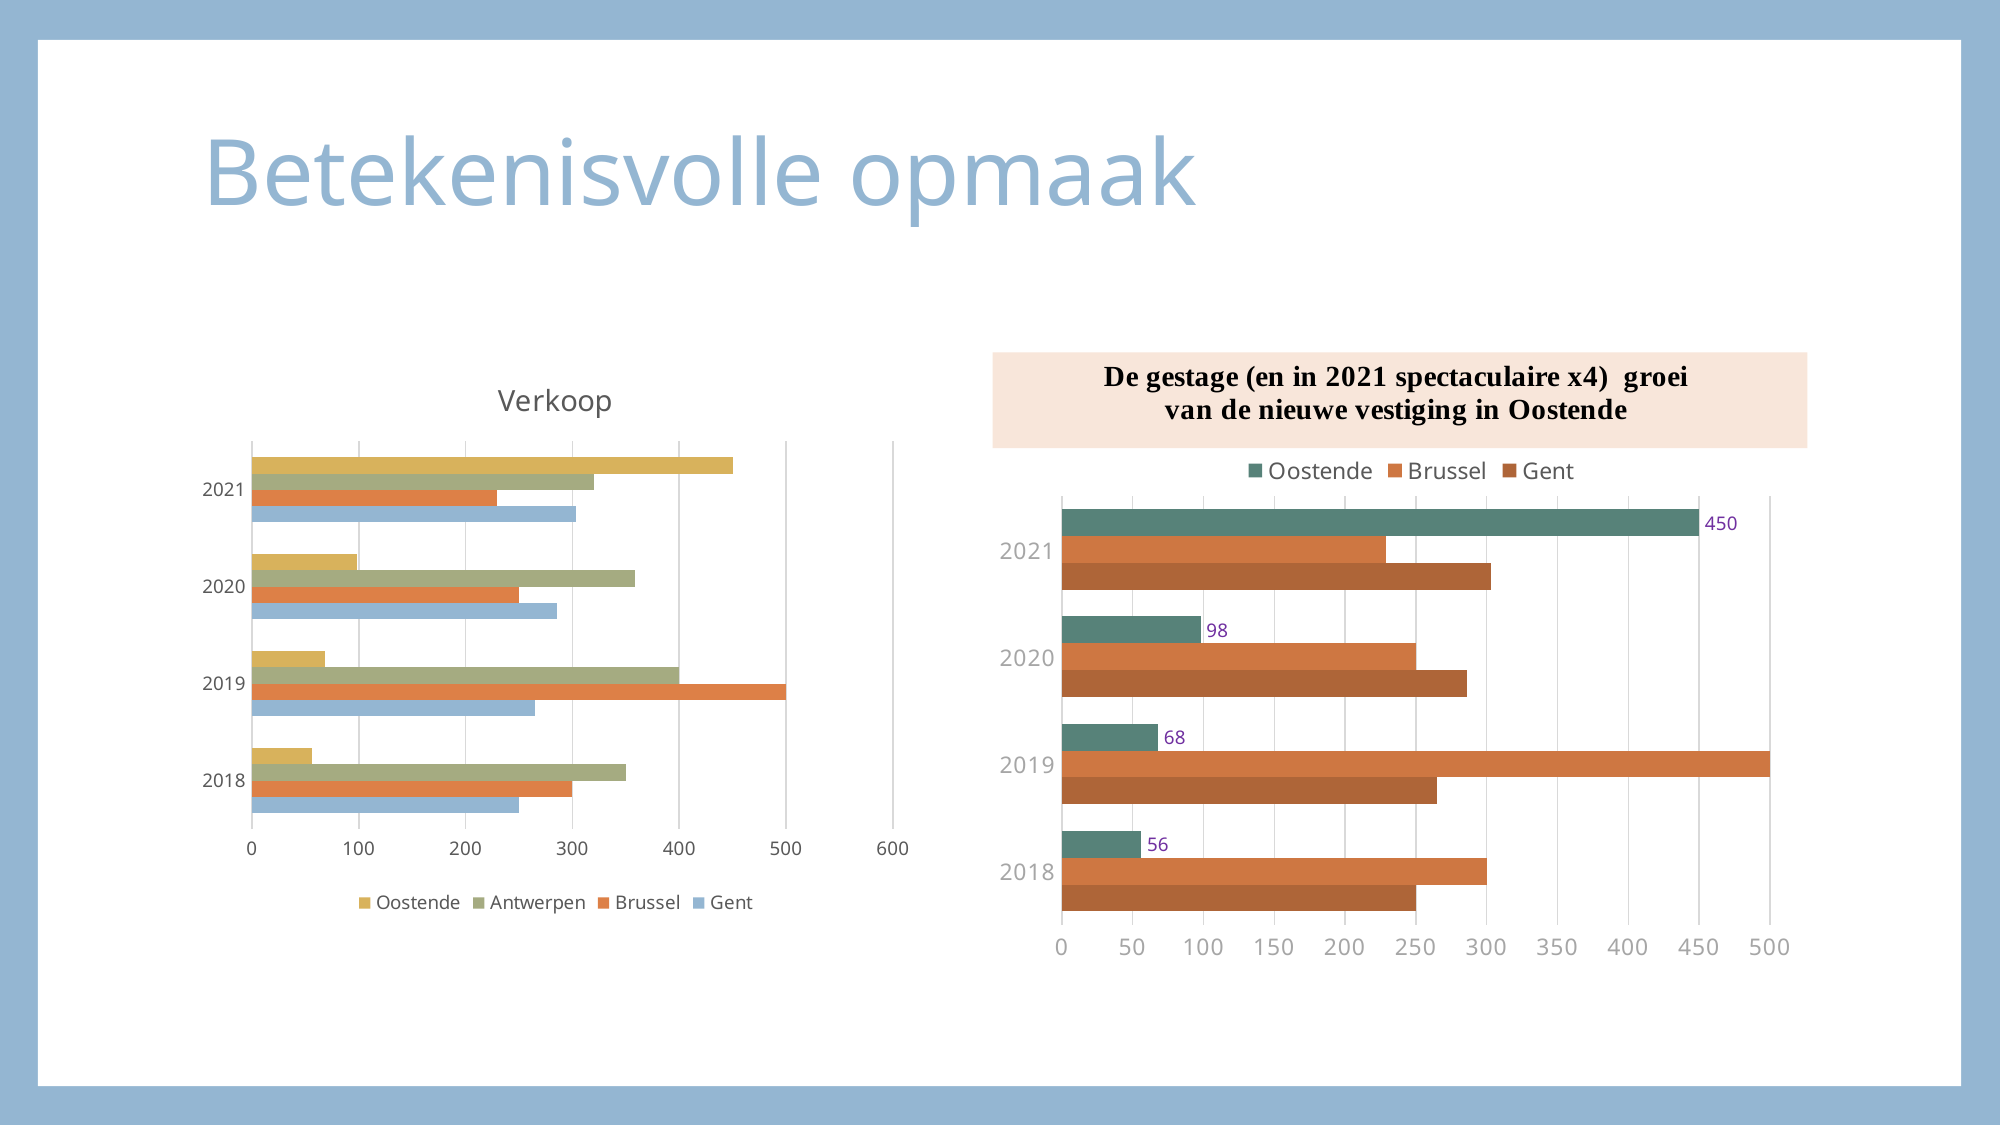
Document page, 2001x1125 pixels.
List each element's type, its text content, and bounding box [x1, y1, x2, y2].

chart [992, 352, 1808, 967]
chart [187, 352, 925, 923]
title Betekenisvolle opmaak [187, 99, 1808, 252]
